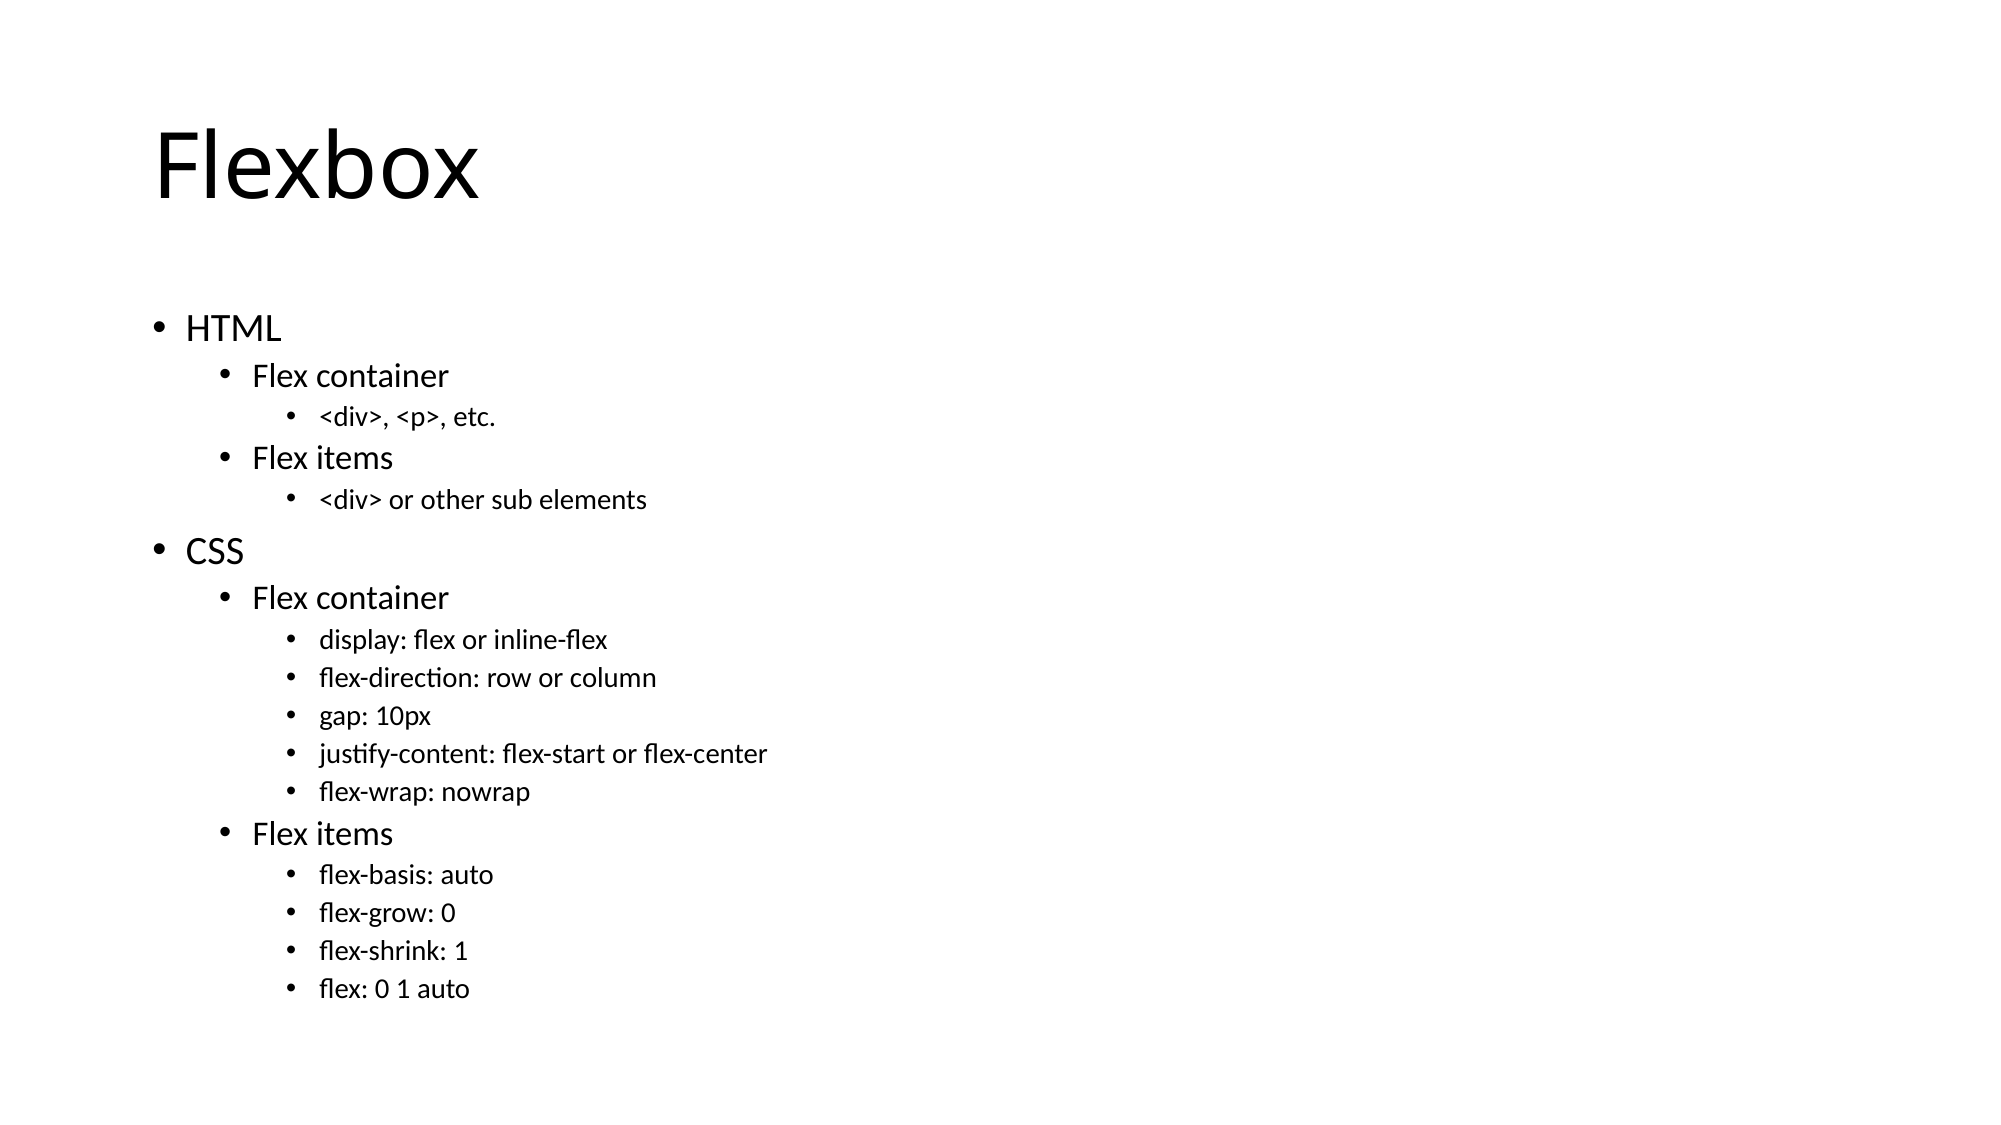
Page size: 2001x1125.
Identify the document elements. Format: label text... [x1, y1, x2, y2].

list HTML Flex container <div>, <p>, etc. Flex items <div> or other sub elements CSS Flex container display: flex or inline-flex flex-direction: row or column gap: 10px justify-content: flex-start or flex-center flex-wrap: nowrap Flex items flex-basis: auto flex-grow: 0 flex-shrink: 1 flex: 0 1 auto [137, 299, 1863, 1014]
title Flexbox [137, 59, 1863, 278]
